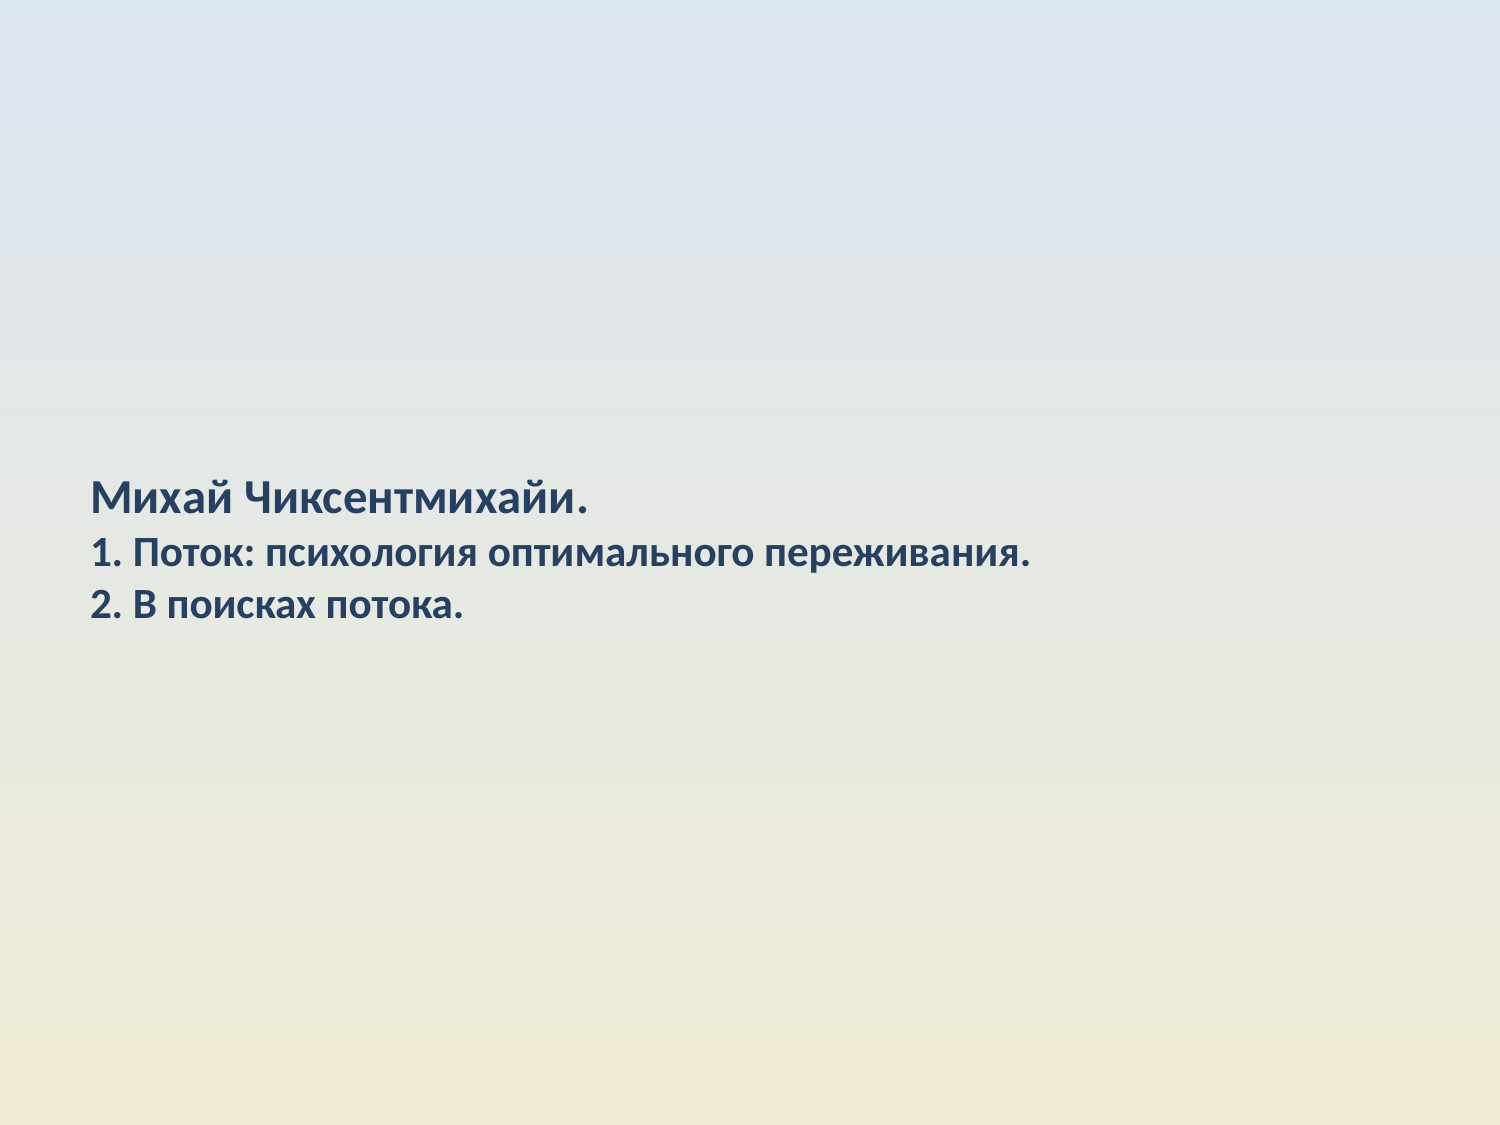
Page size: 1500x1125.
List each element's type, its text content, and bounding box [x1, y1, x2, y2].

title Михай Чиксентмихайи. 1. Поток: психология оптимального переживания. 2. В поисках потока. [74, 44, 1426, 1067]
